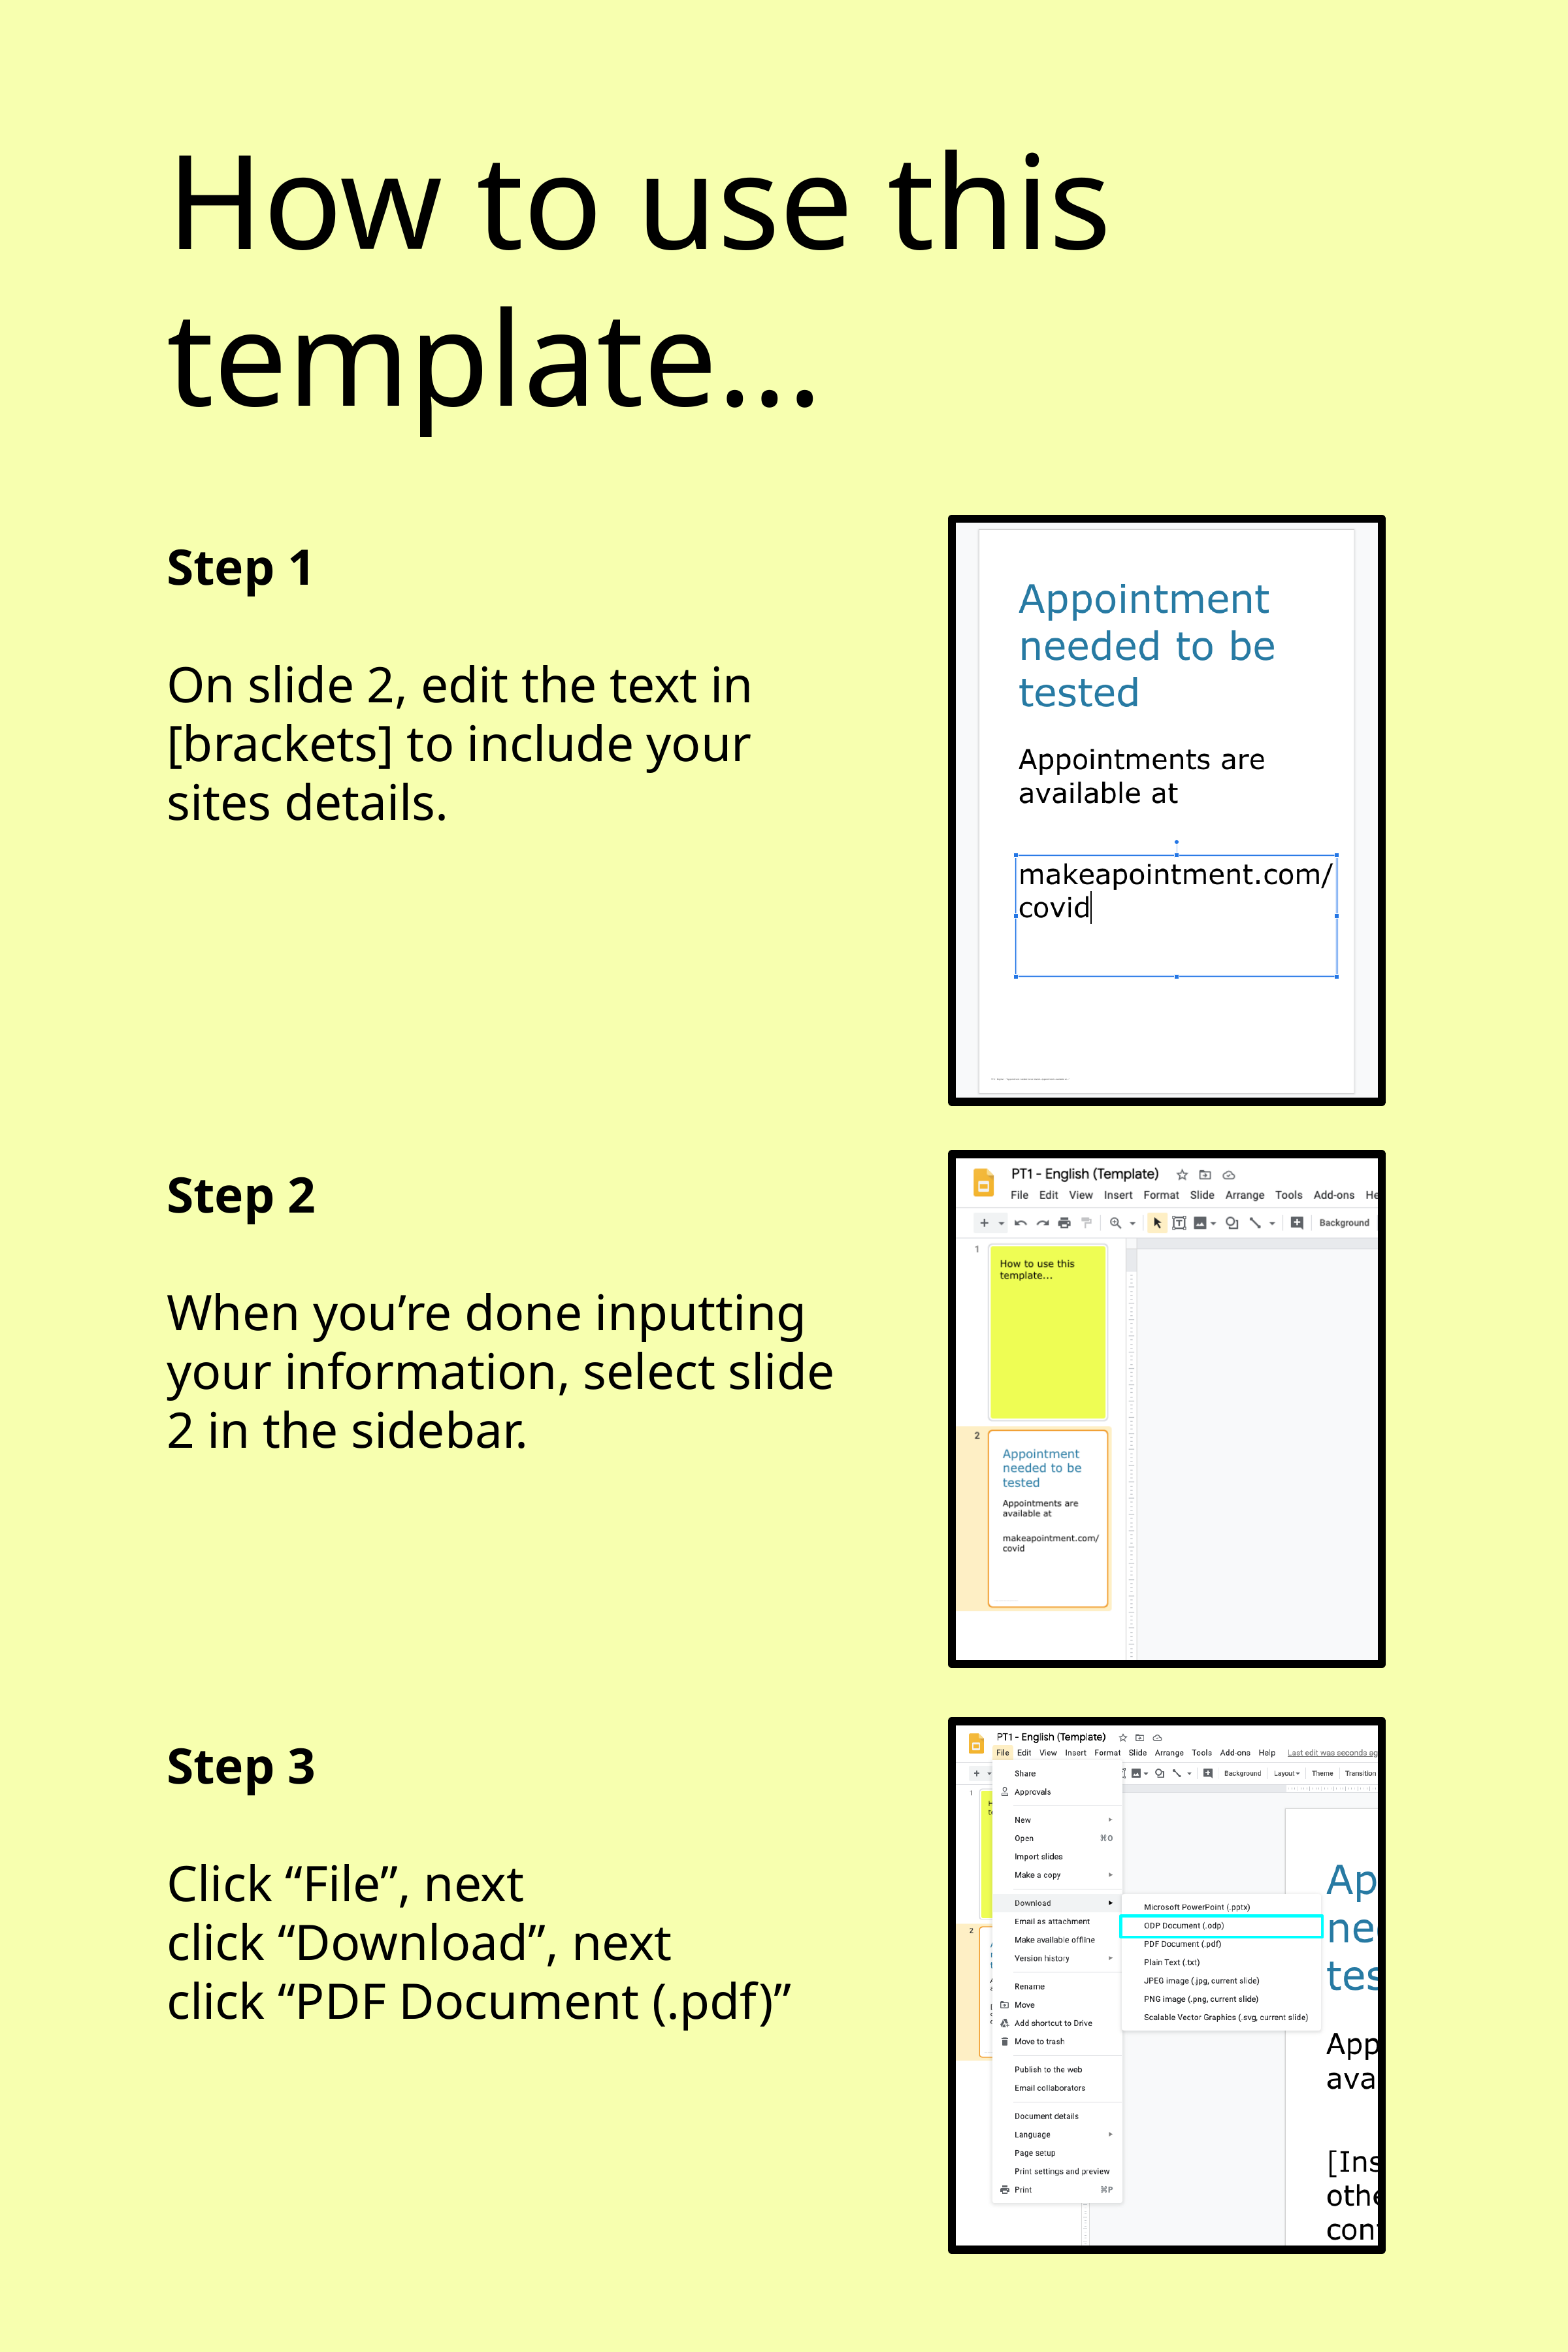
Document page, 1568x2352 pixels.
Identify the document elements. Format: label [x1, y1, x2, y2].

picture [956, 1158, 1378, 1660]
picture [956, 523, 1378, 1098]
picture [956, 1725, 1378, 2246]
